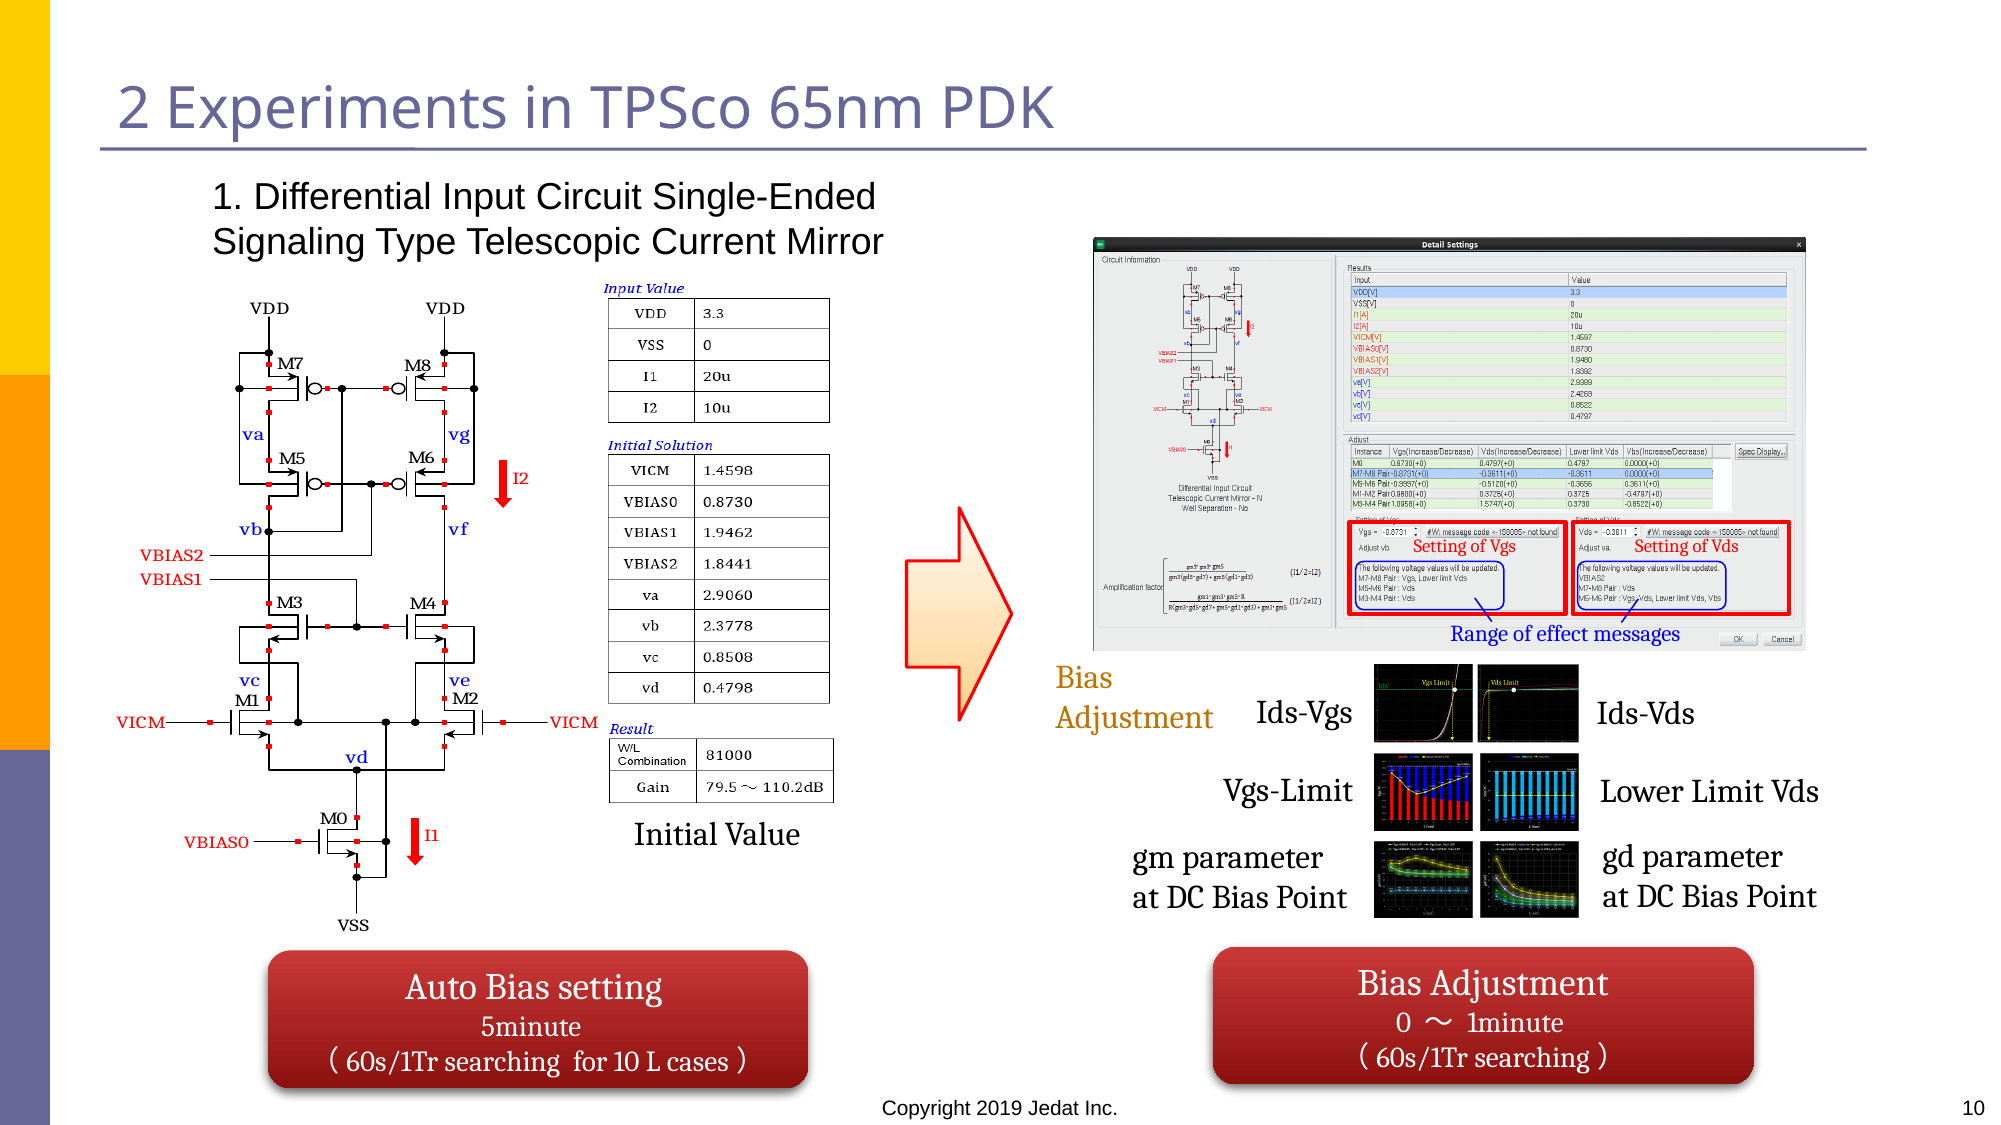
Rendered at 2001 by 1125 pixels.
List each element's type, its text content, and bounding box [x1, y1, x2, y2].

text_box Bias Adjustment [1040, 648, 1229, 743]
picture [597, 278, 835, 707]
text_box Ids-Vgs [1241, 682, 1368, 738]
picture [604, 718, 840, 808]
text_box gm parameter at DC Bias Point [1117, 827, 1370, 923]
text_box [1474, 597, 1492, 622]
slide_number 10 [1533, 1087, 2000, 1125]
text_box Vgs-Limit [1208, 761, 1368, 816]
picture [1374, 664, 1579, 918]
text_box Initial Value [626, 815, 816, 860]
title 2 Experiments in TPSco 65nm PDK [102, 15, 1875, 149]
text_box 1. Differential Input Circuit Single-Ended Signaling Type Telescopic Current Mirror [197, 164, 975, 270]
text_box Bias Adjustment 0 ～ 1minute （60s/1Tr searching） [1212, 946, 1754, 1085]
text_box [1621, 598, 1639, 623]
text_box gd parameter at DC Bias Point [1587, 826, 1840, 922]
text_box [906, 507, 1012, 721]
text_box Auto Bias setting 5minute （60s/1Tr searching for 10 L cases） [267, 950, 809, 1089]
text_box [112, 295, 622, 941]
picture [1092, 236, 1806, 651]
footer Copyright 2019 Jedat Inc. [683, 1087, 1317, 1125]
text_box Ids-Vds [1583, 684, 1710, 739]
text_box Lower Limit Vds [1585, 761, 1835, 817]
